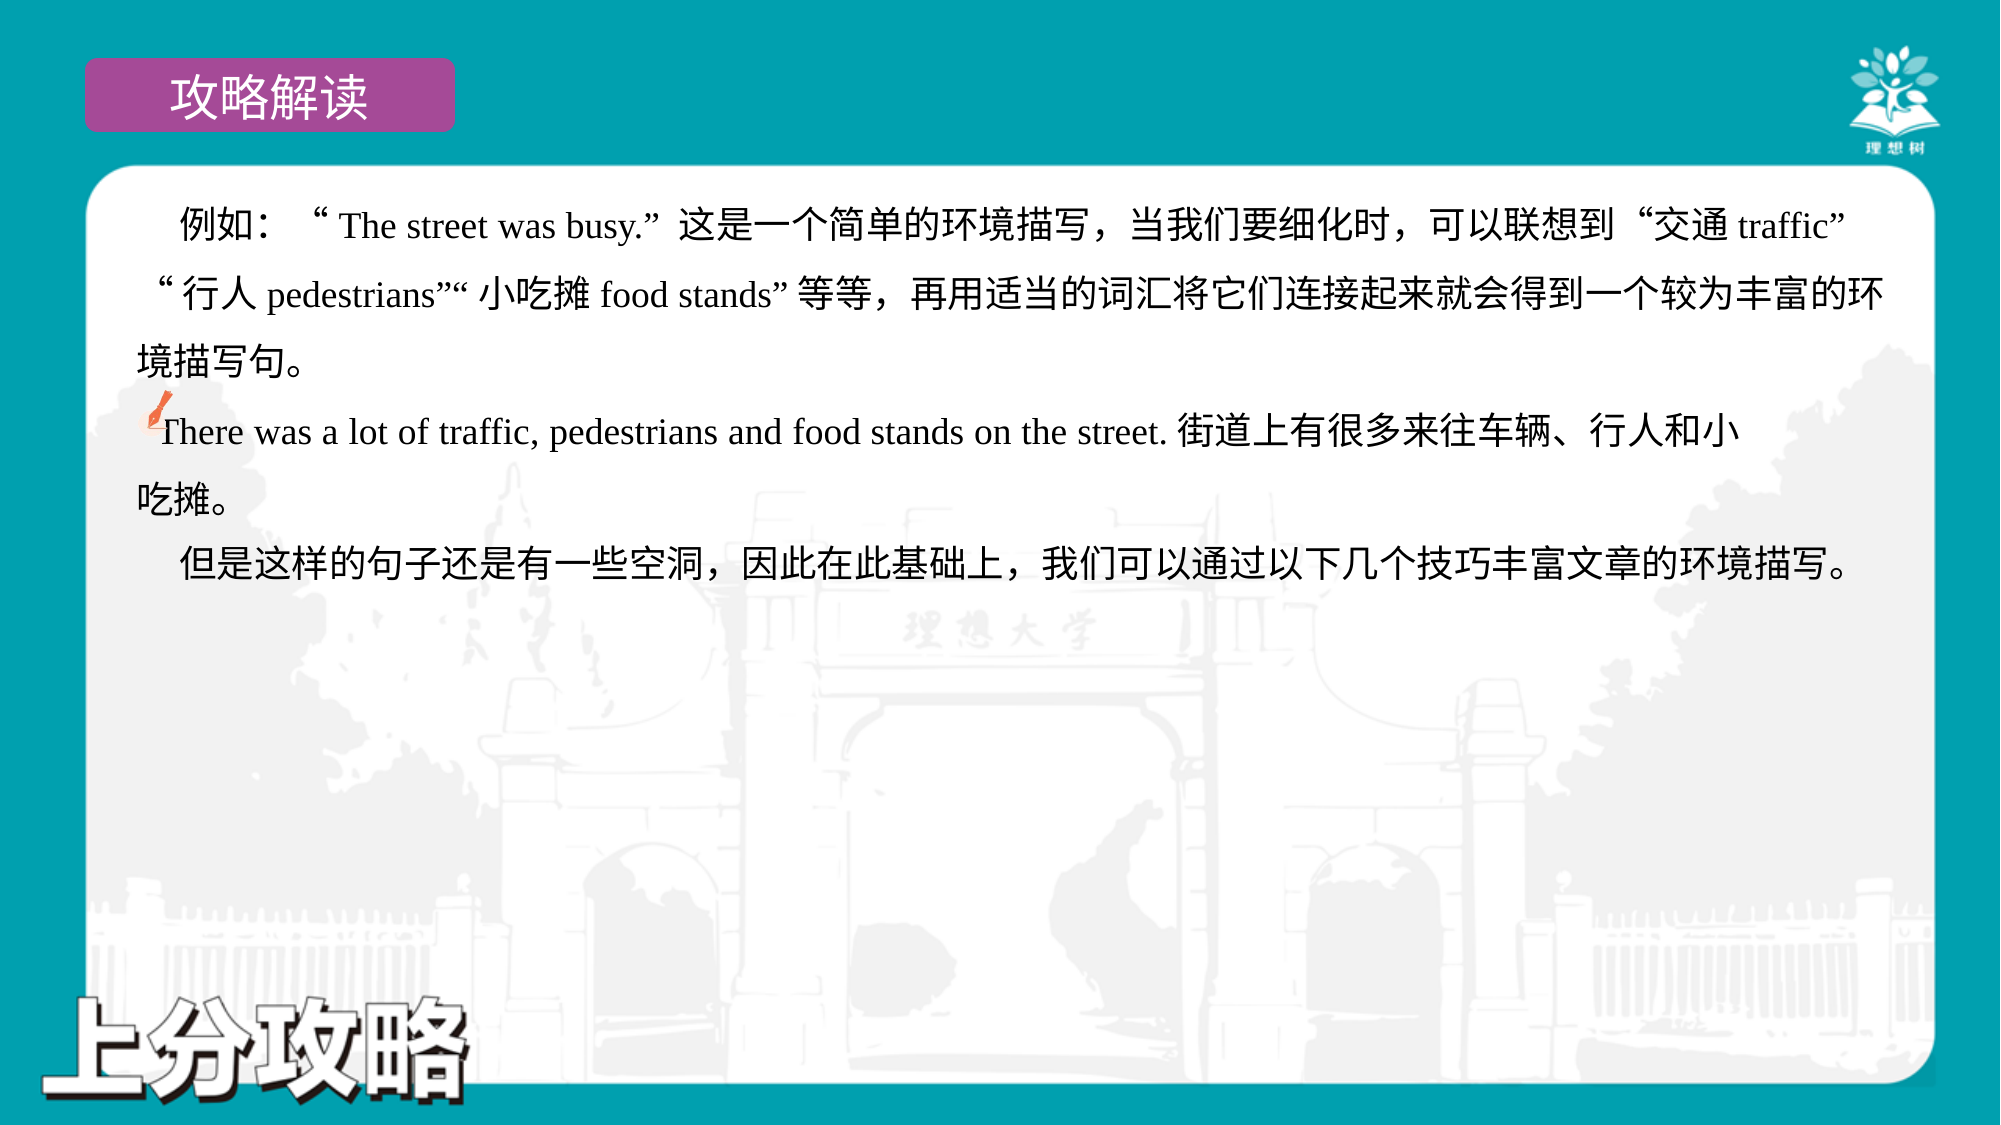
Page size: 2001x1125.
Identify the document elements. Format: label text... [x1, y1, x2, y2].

text_box 例如：“The street was busy.” 这是一个简单的环境描写，当我们要细化时，可以联想到“交通traffic” “行人pedestrians”“小吃摊food stands”等等，再用适当的词汇将它们连接起来就会得到一个较为丰富的环 境描写句。 There was a lot of traffic, pedestrians and food stands on the street.街道上有很多来往车辆、行人和小 吃摊。 但是这样的句子还是有一些空洞，因此在此基础上，我们可以通过以下几个技巧丰富文章的环境描写。 [136, 177, 1865, 579]
picture [0, 0, 2000, 1125]
